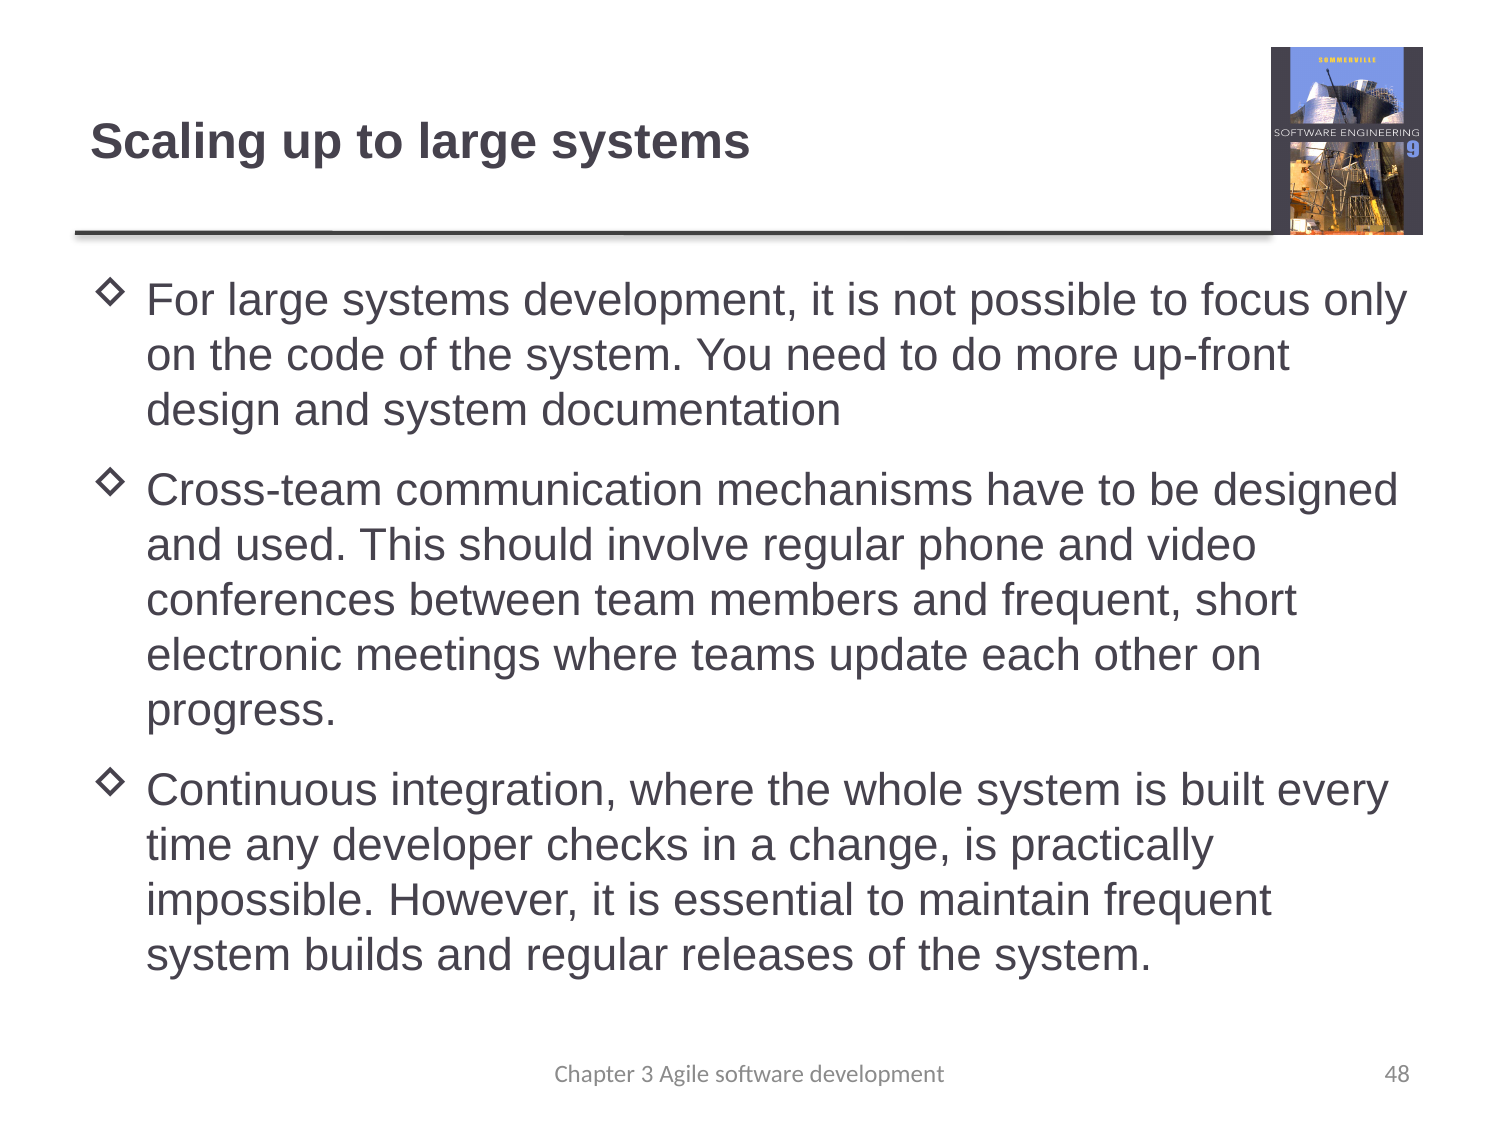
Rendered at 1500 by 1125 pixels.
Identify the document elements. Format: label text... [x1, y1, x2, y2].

slide_number 48 [1074, 1042, 1425, 1103]
picture [1272, 47, 1423, 235]
list For large systems development, it is not possible to focus only on the code of the system. You need to do more up-front design and system documentation Cross-team communication mechanisms have to be designed and used. This should involve regular phone and video conferences between team members and frequent, short electronic meetings where teams update each other on progress. Continuous integration, where the whole system is built every time any developer checks in a change, is practically impossible. However, it is essential to maintain frequent system builds and regular releases of the system. [75, 262, 1425, 1005]
footer Chapter 3 Agile software development [512, 1042, 988, 1103]
title Scaling up to large systems [74, 44, 1272, 233]
